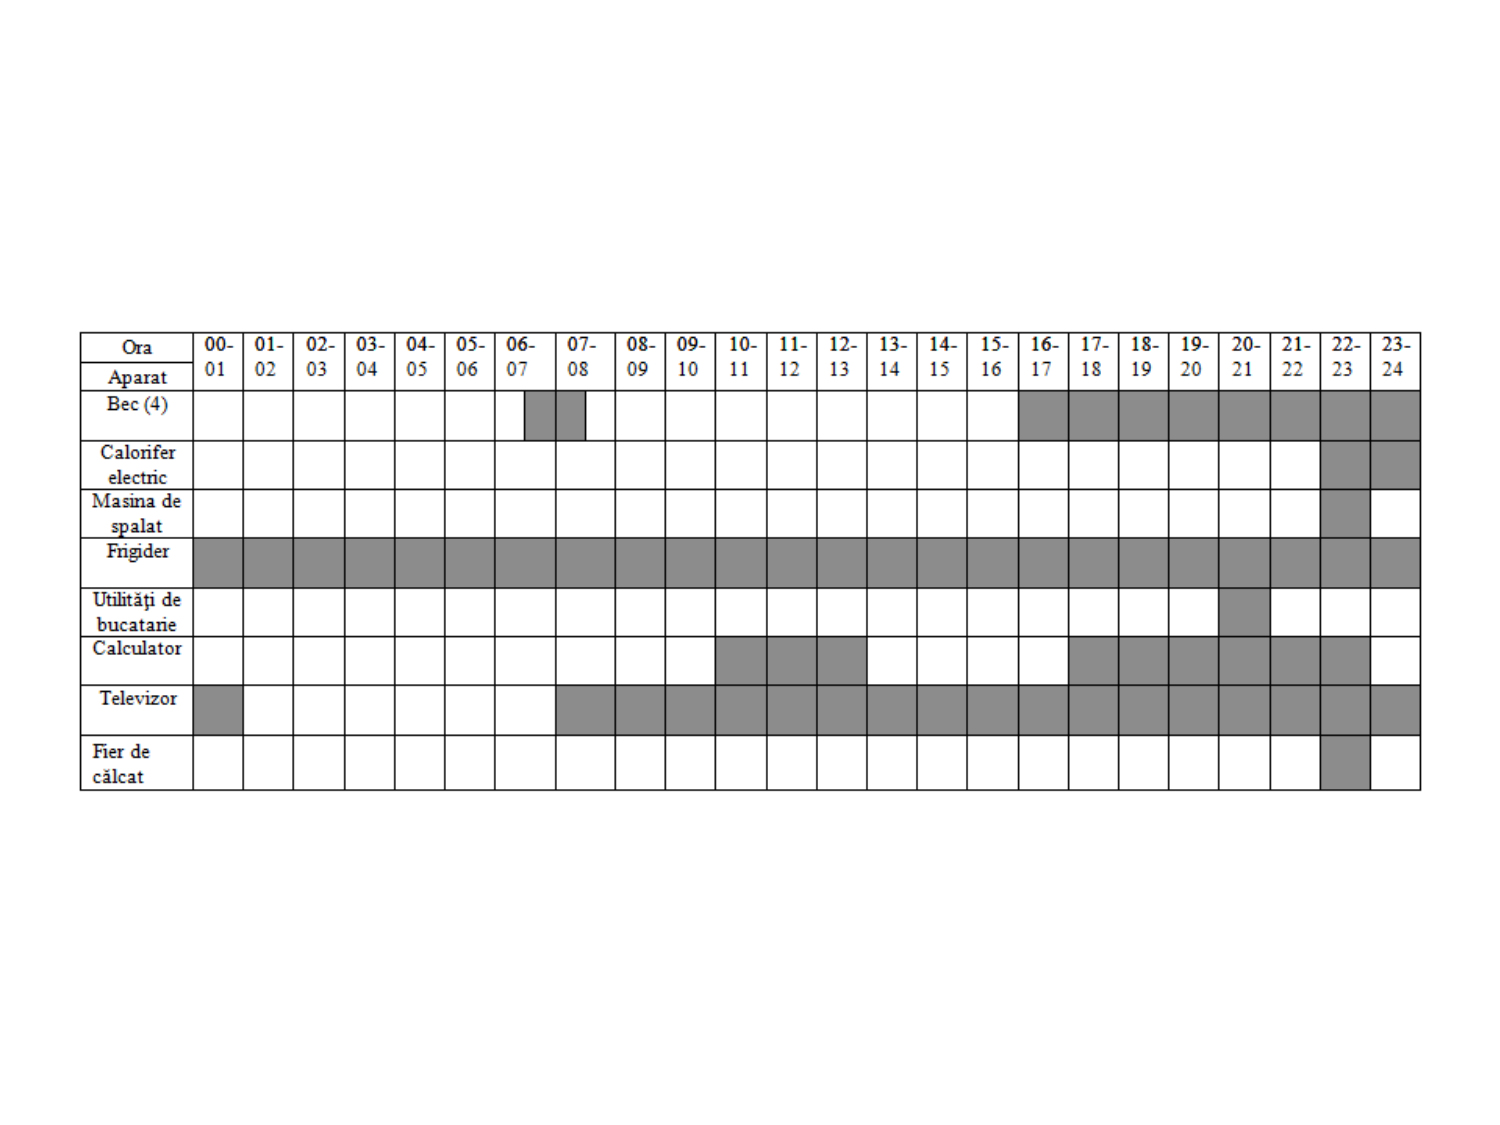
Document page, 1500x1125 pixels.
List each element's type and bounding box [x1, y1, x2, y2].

picture [66, 326, 1434, 799]
